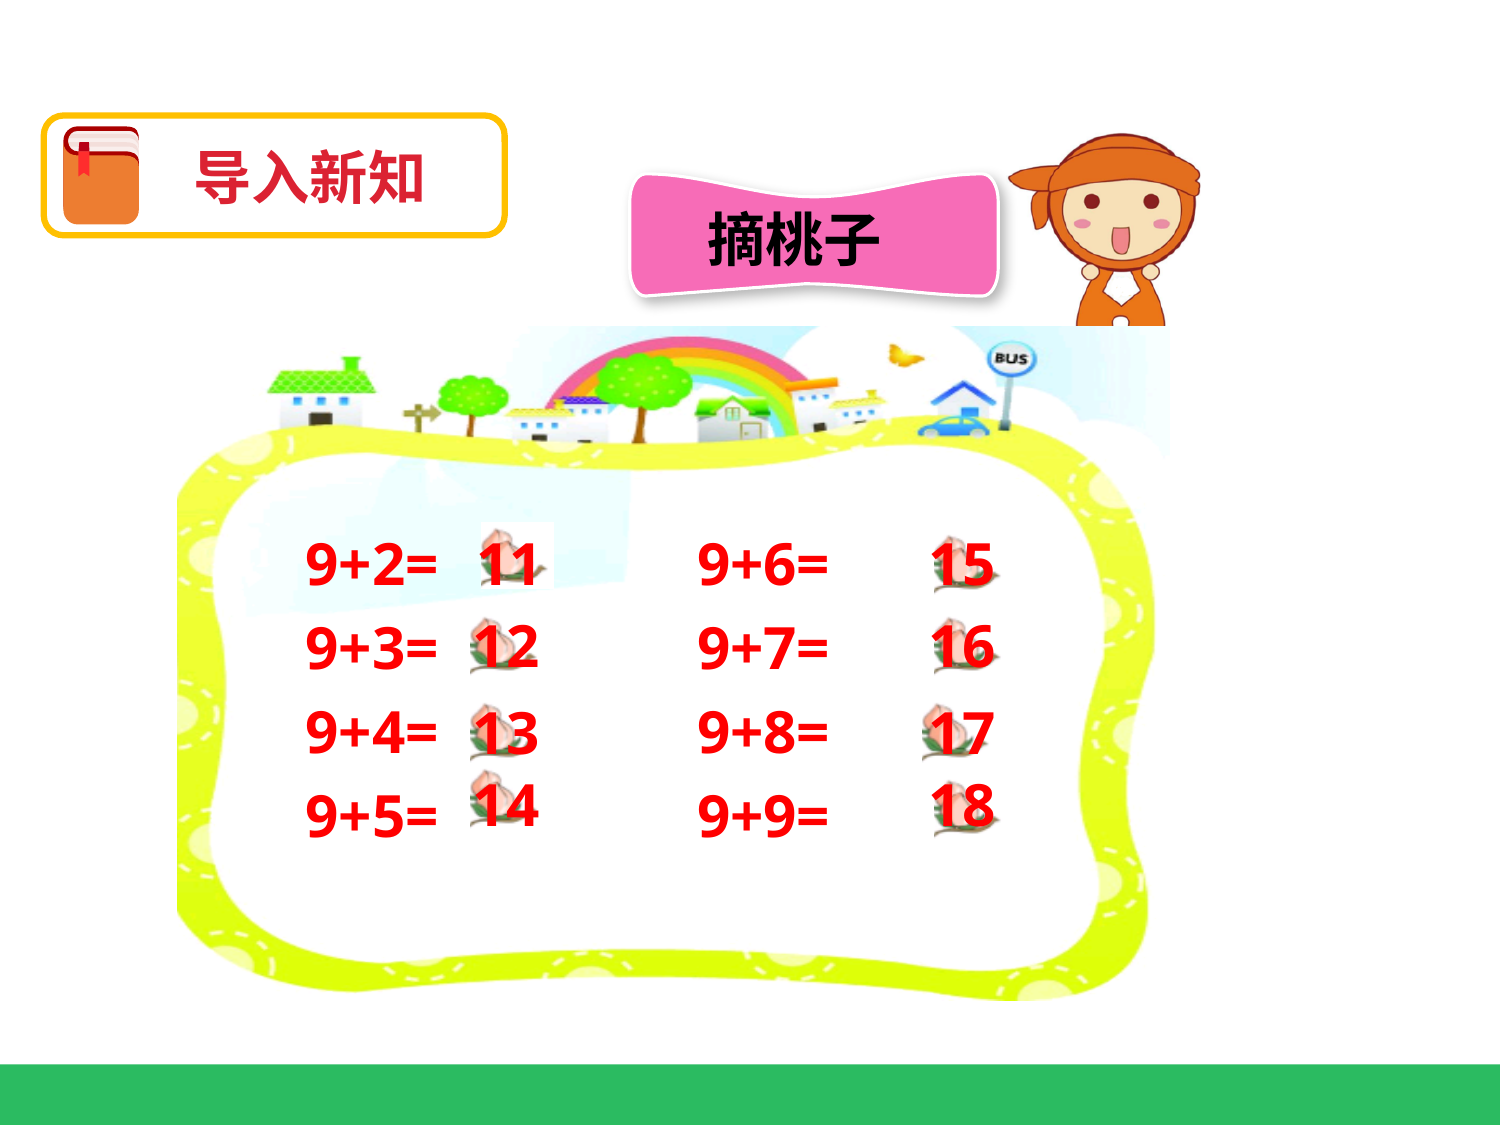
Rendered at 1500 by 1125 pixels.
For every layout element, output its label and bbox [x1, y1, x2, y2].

text_box [629, 173, 1161, 297]
picture [177, 130, 1201, 1001]
text_box [43, 115, 505, 236]
